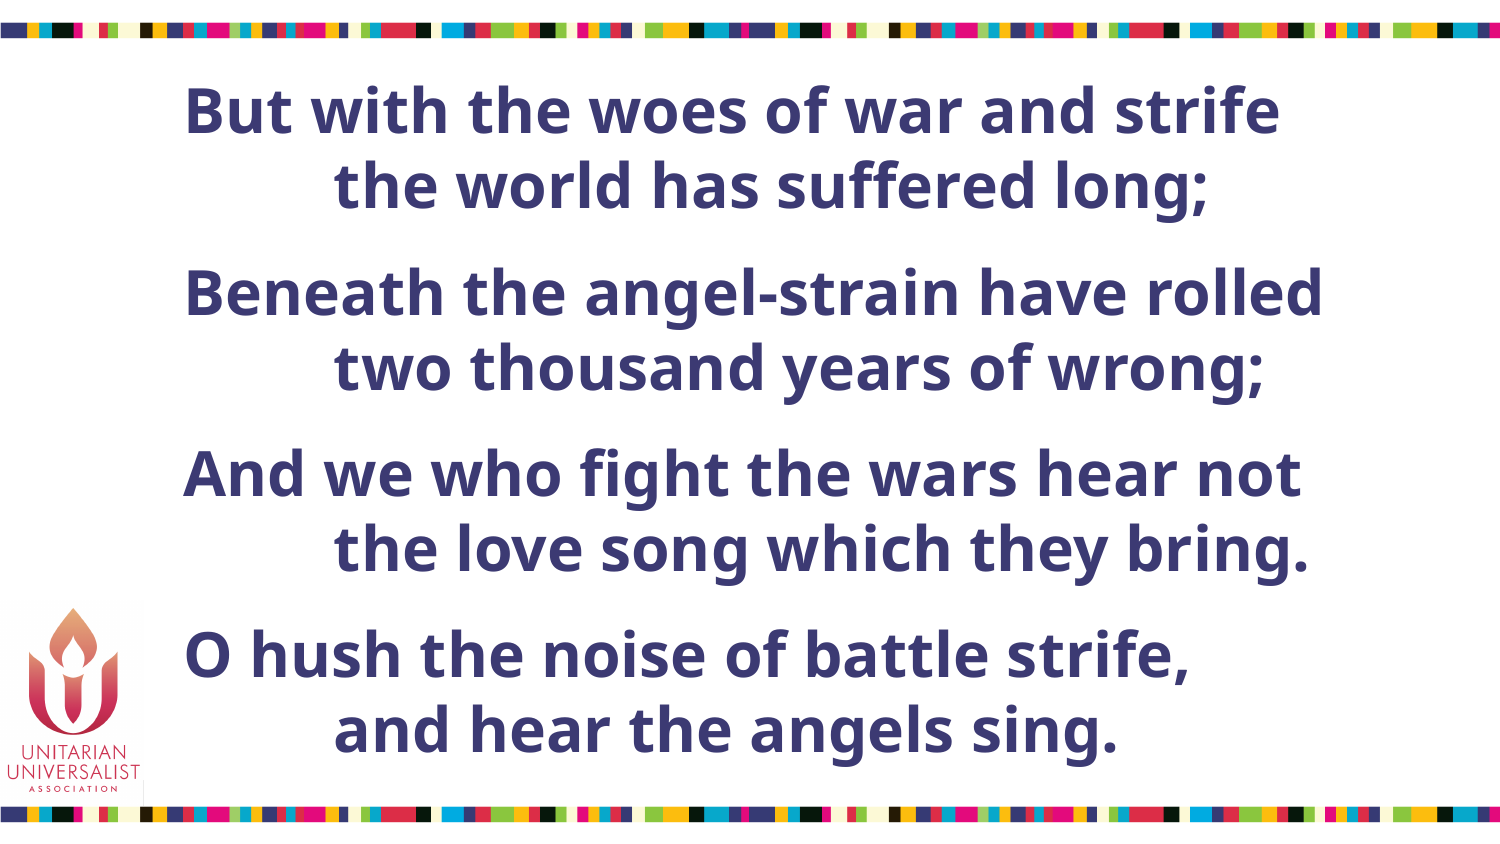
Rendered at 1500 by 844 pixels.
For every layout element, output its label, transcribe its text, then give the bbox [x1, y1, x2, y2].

picture [0, 22, 1500, 40]
text_box But with the woes of war and strife the world has suffered long; Beneath the angel-strain have rolled two thousand years of wrong; And we who fight the wars hear not the love song which they bring. O hush the noise of battle strife, and hear the angels sing. [168, 56, 1421, 780]
picture [0, 600, 1500, 824]
